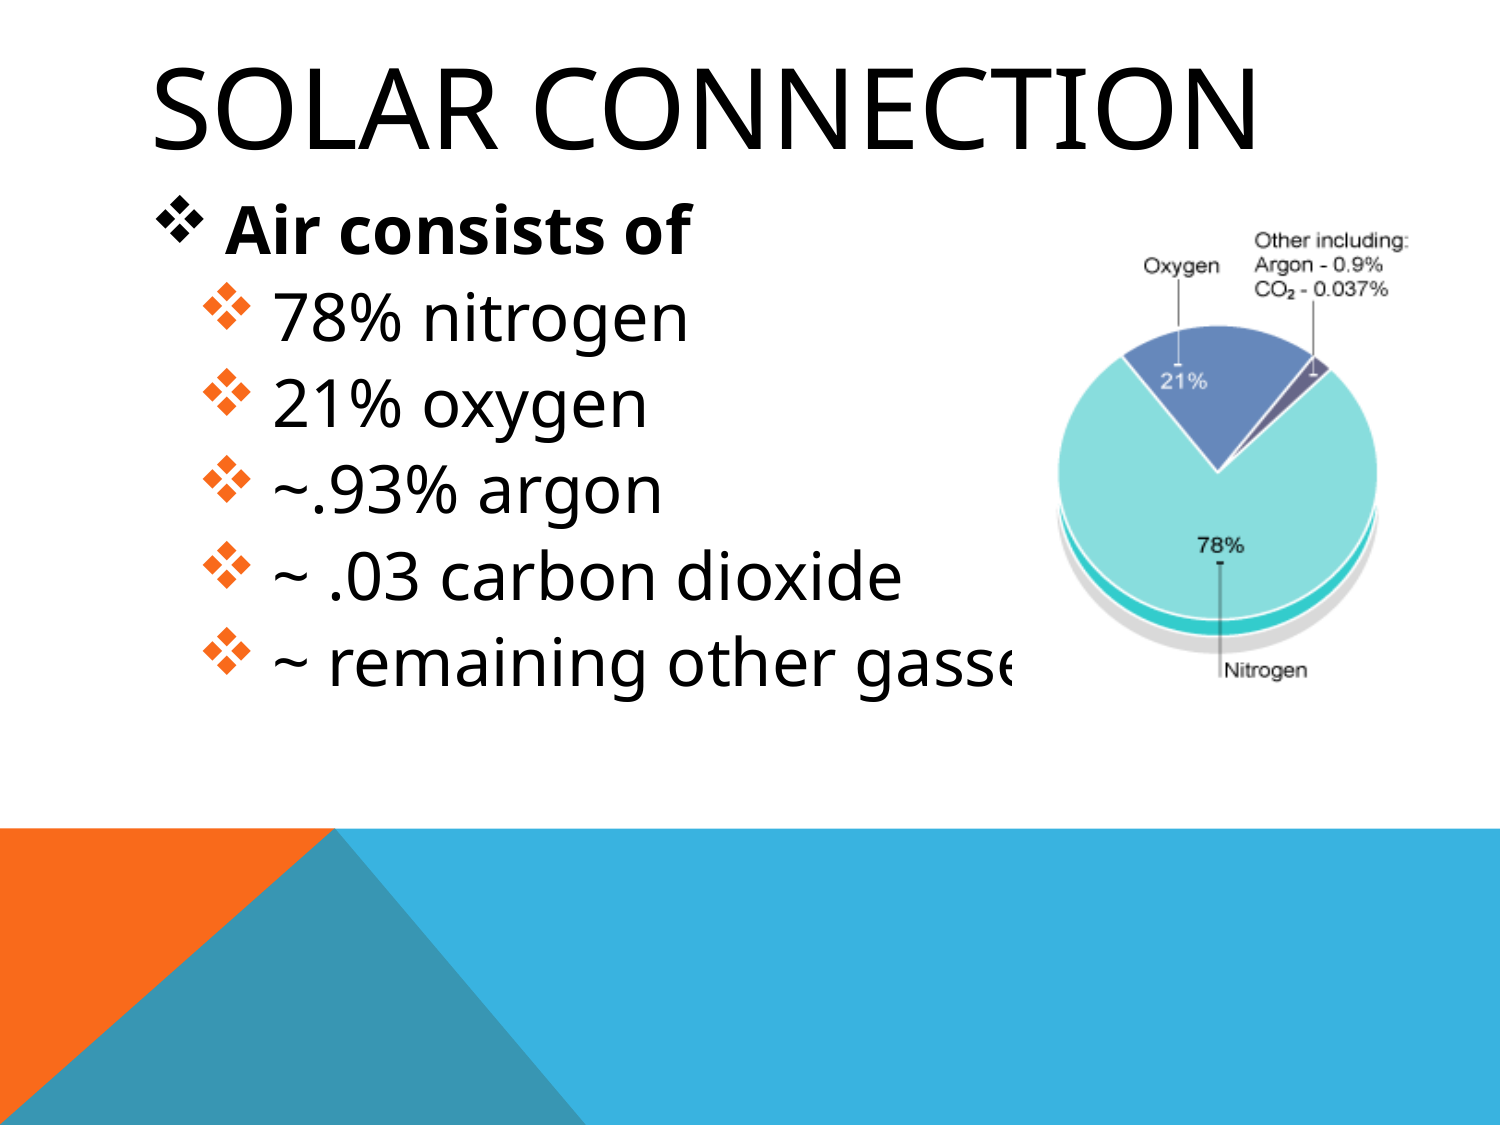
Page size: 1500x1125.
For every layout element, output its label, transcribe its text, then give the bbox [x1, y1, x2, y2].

picture [1012, 212, 1429, 701]
list Air consists of 78% nitrogen 21% oxygen ~.93% argon ~ .03 carbon dioxide ~ remaining other gasses [135, 180, 1369, 768]
title Solar connection [135, 60, 1369, 150]
